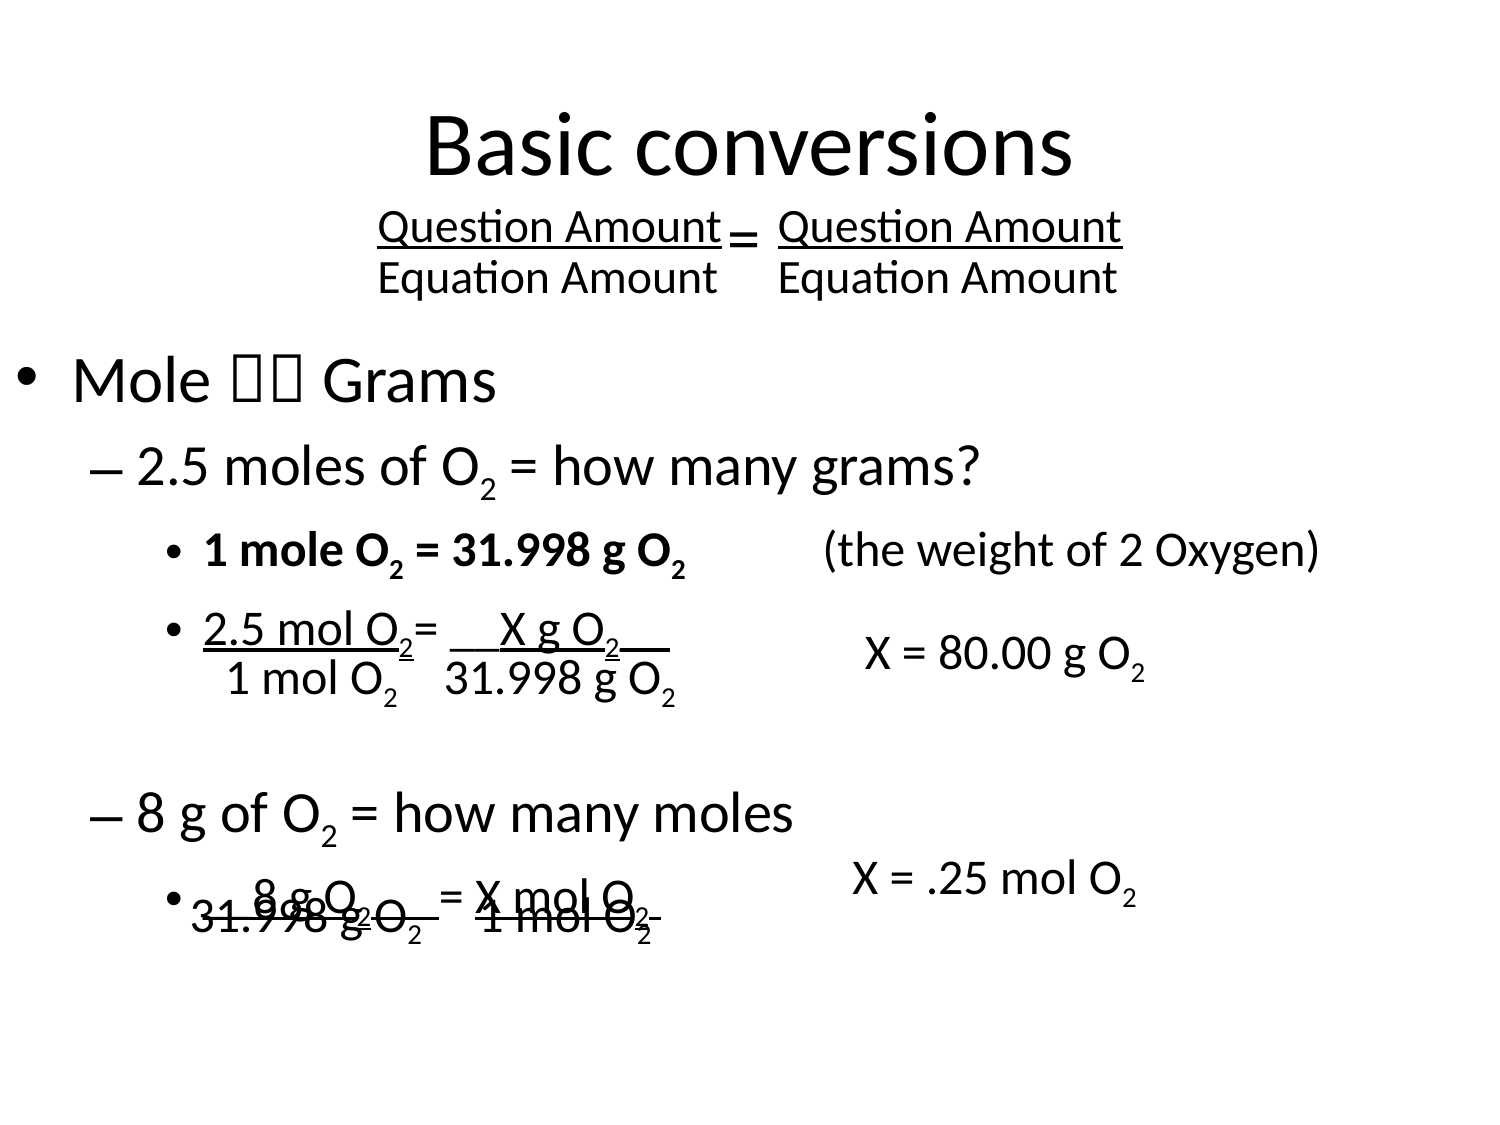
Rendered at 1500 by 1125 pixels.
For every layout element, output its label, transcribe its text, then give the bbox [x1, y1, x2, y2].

text_box X = 80.00 g O2 [849, 612, 1425, 696]
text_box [362, 187, 1138, 338]
text_box X = .25 mol O2 [837, 837, 1413, 921]
text_box 1 mol O2 31.998 g O2 [37, 637, 1088, 721]
text_box 31.998 g O2 1 mol O2 [24, 874, 1075, 958]
title Basic conversions [75, 45, 1425, 174]
list [Question amount/Equation amount = Question amount/Equation amount] Mole  Grams 2.5 moles of O2 = how many grams? 1 mole O2 = 31.998 g O2 (the weight of 2 Oxygen) 2.5 mol O2= __X g O2__ 8 g of O2 = how many moles __8 g O2 = X mol O2 [0, 174, 1500, 1125]
